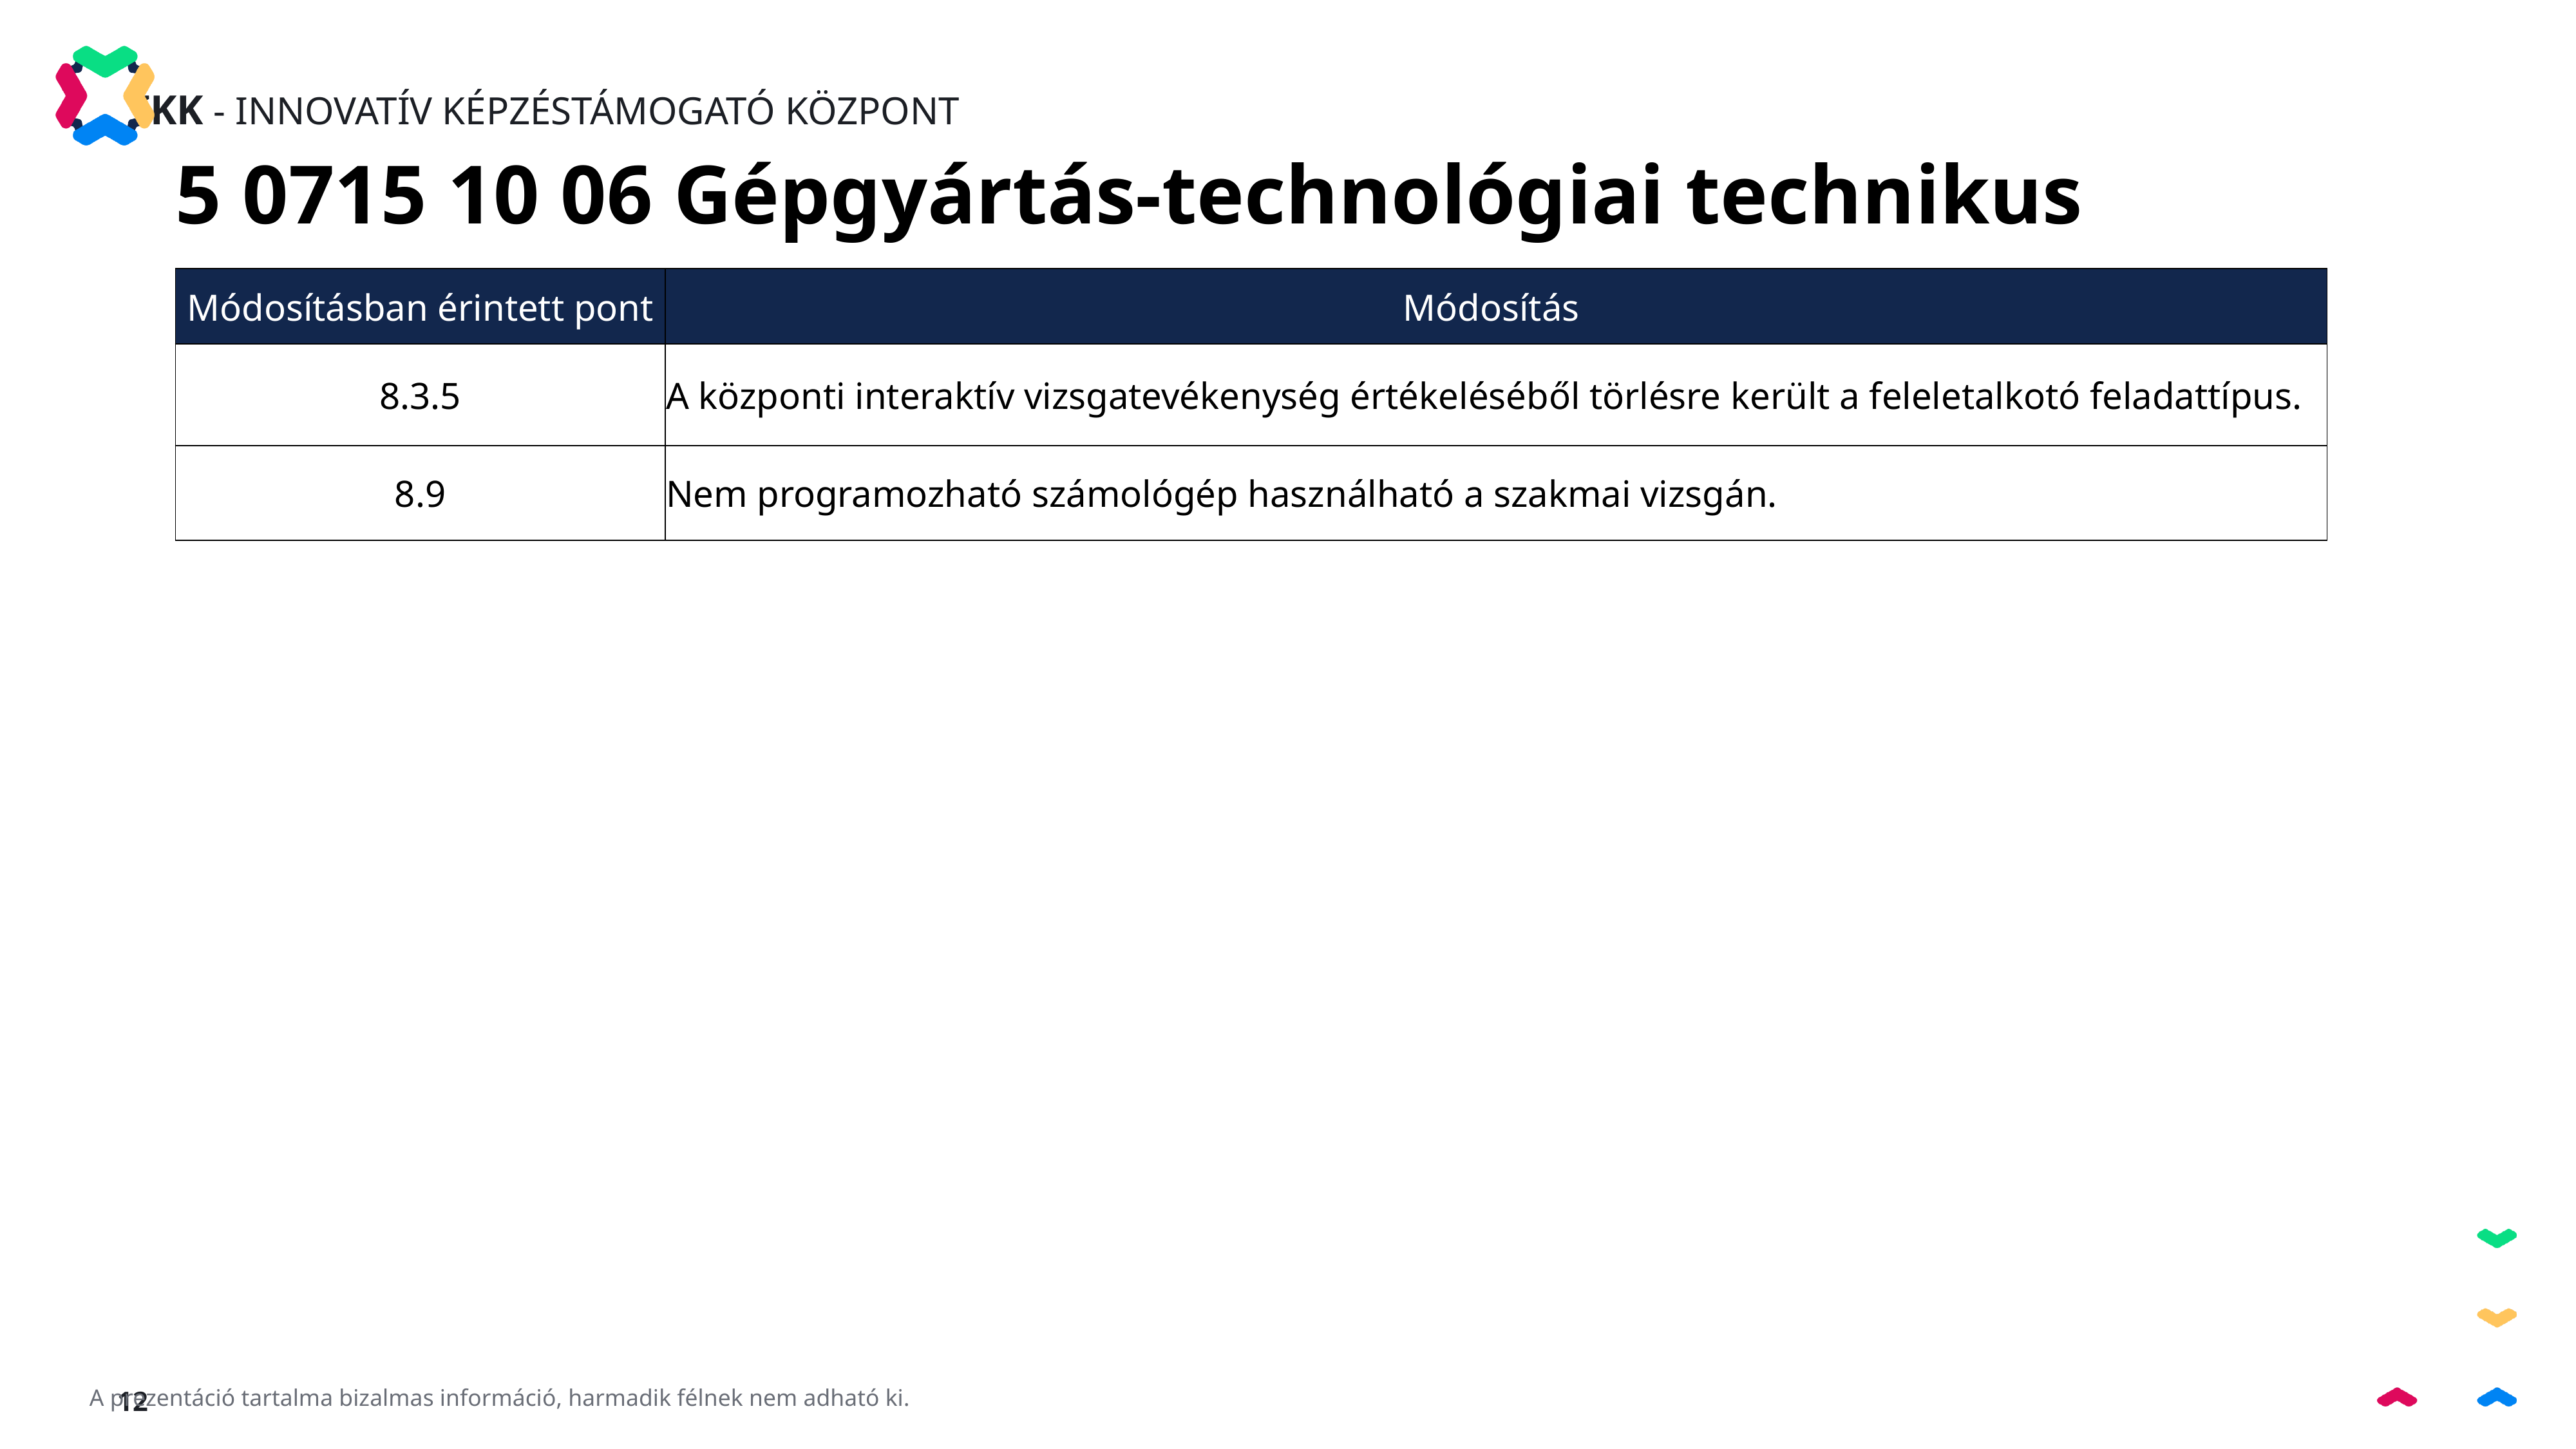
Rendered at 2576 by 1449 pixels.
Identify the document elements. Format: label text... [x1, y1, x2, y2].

table_cell A központi interaktív vizsgatevékenység értékeléséből törlésre került a feleletalkotó feladattípus. [666, 345, 2327, 445]
table_cell 8.3.5 [176, 345, 665, 445]
table_header Módosításban érintett pont [176, 269, 665, 343]
table_header Módosítás [666, 269, 2327, 343]
picture [55, 46, 155, 146]
list 5 0715 10 06 Gépgyártás-technológiai technikus [175, 143, 2336, 226]
picture [2377, 1229, 2517, 1406]
table_cell 8.9 [176, 446, 665, 540]
table_cell Nem programozható számológép használható a szakmai vizsgán. [666, 446, 2327, 540]
